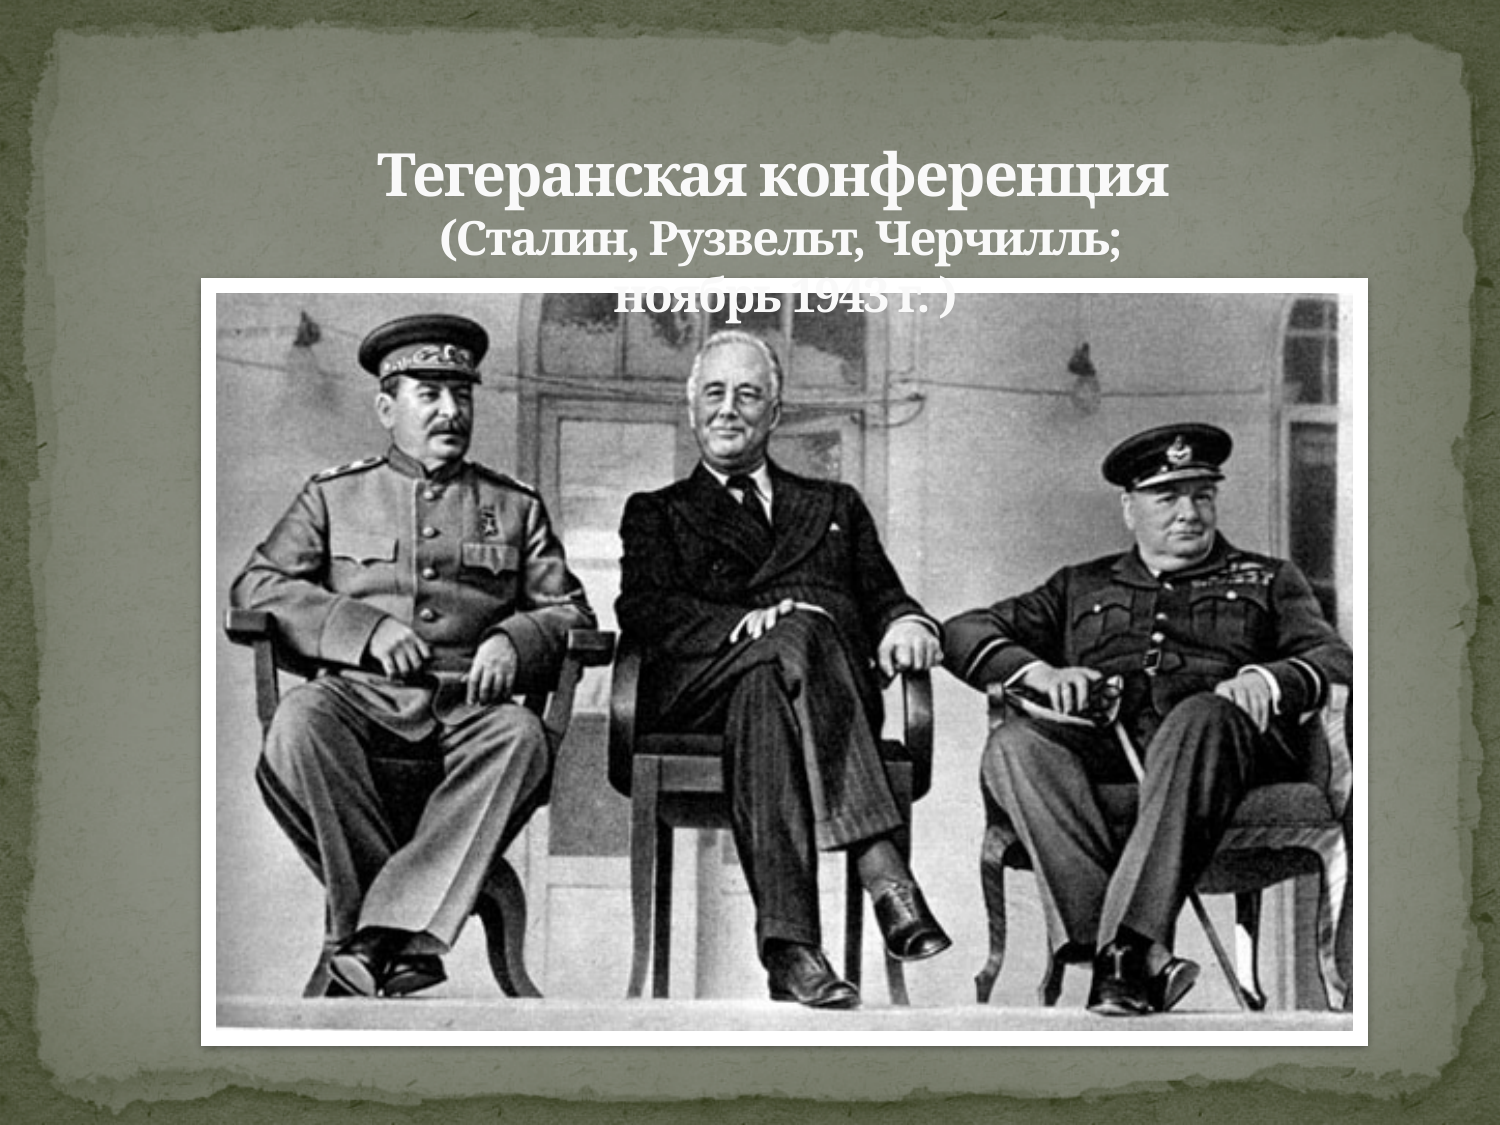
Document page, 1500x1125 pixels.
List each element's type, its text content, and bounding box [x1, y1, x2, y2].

title Тегеранская конференция (Сталин, Рузвельт, Черчилль; ноябрь 1943 г. ) [105, 128, 1456, 329]
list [217, 294, 1353, 1030]
